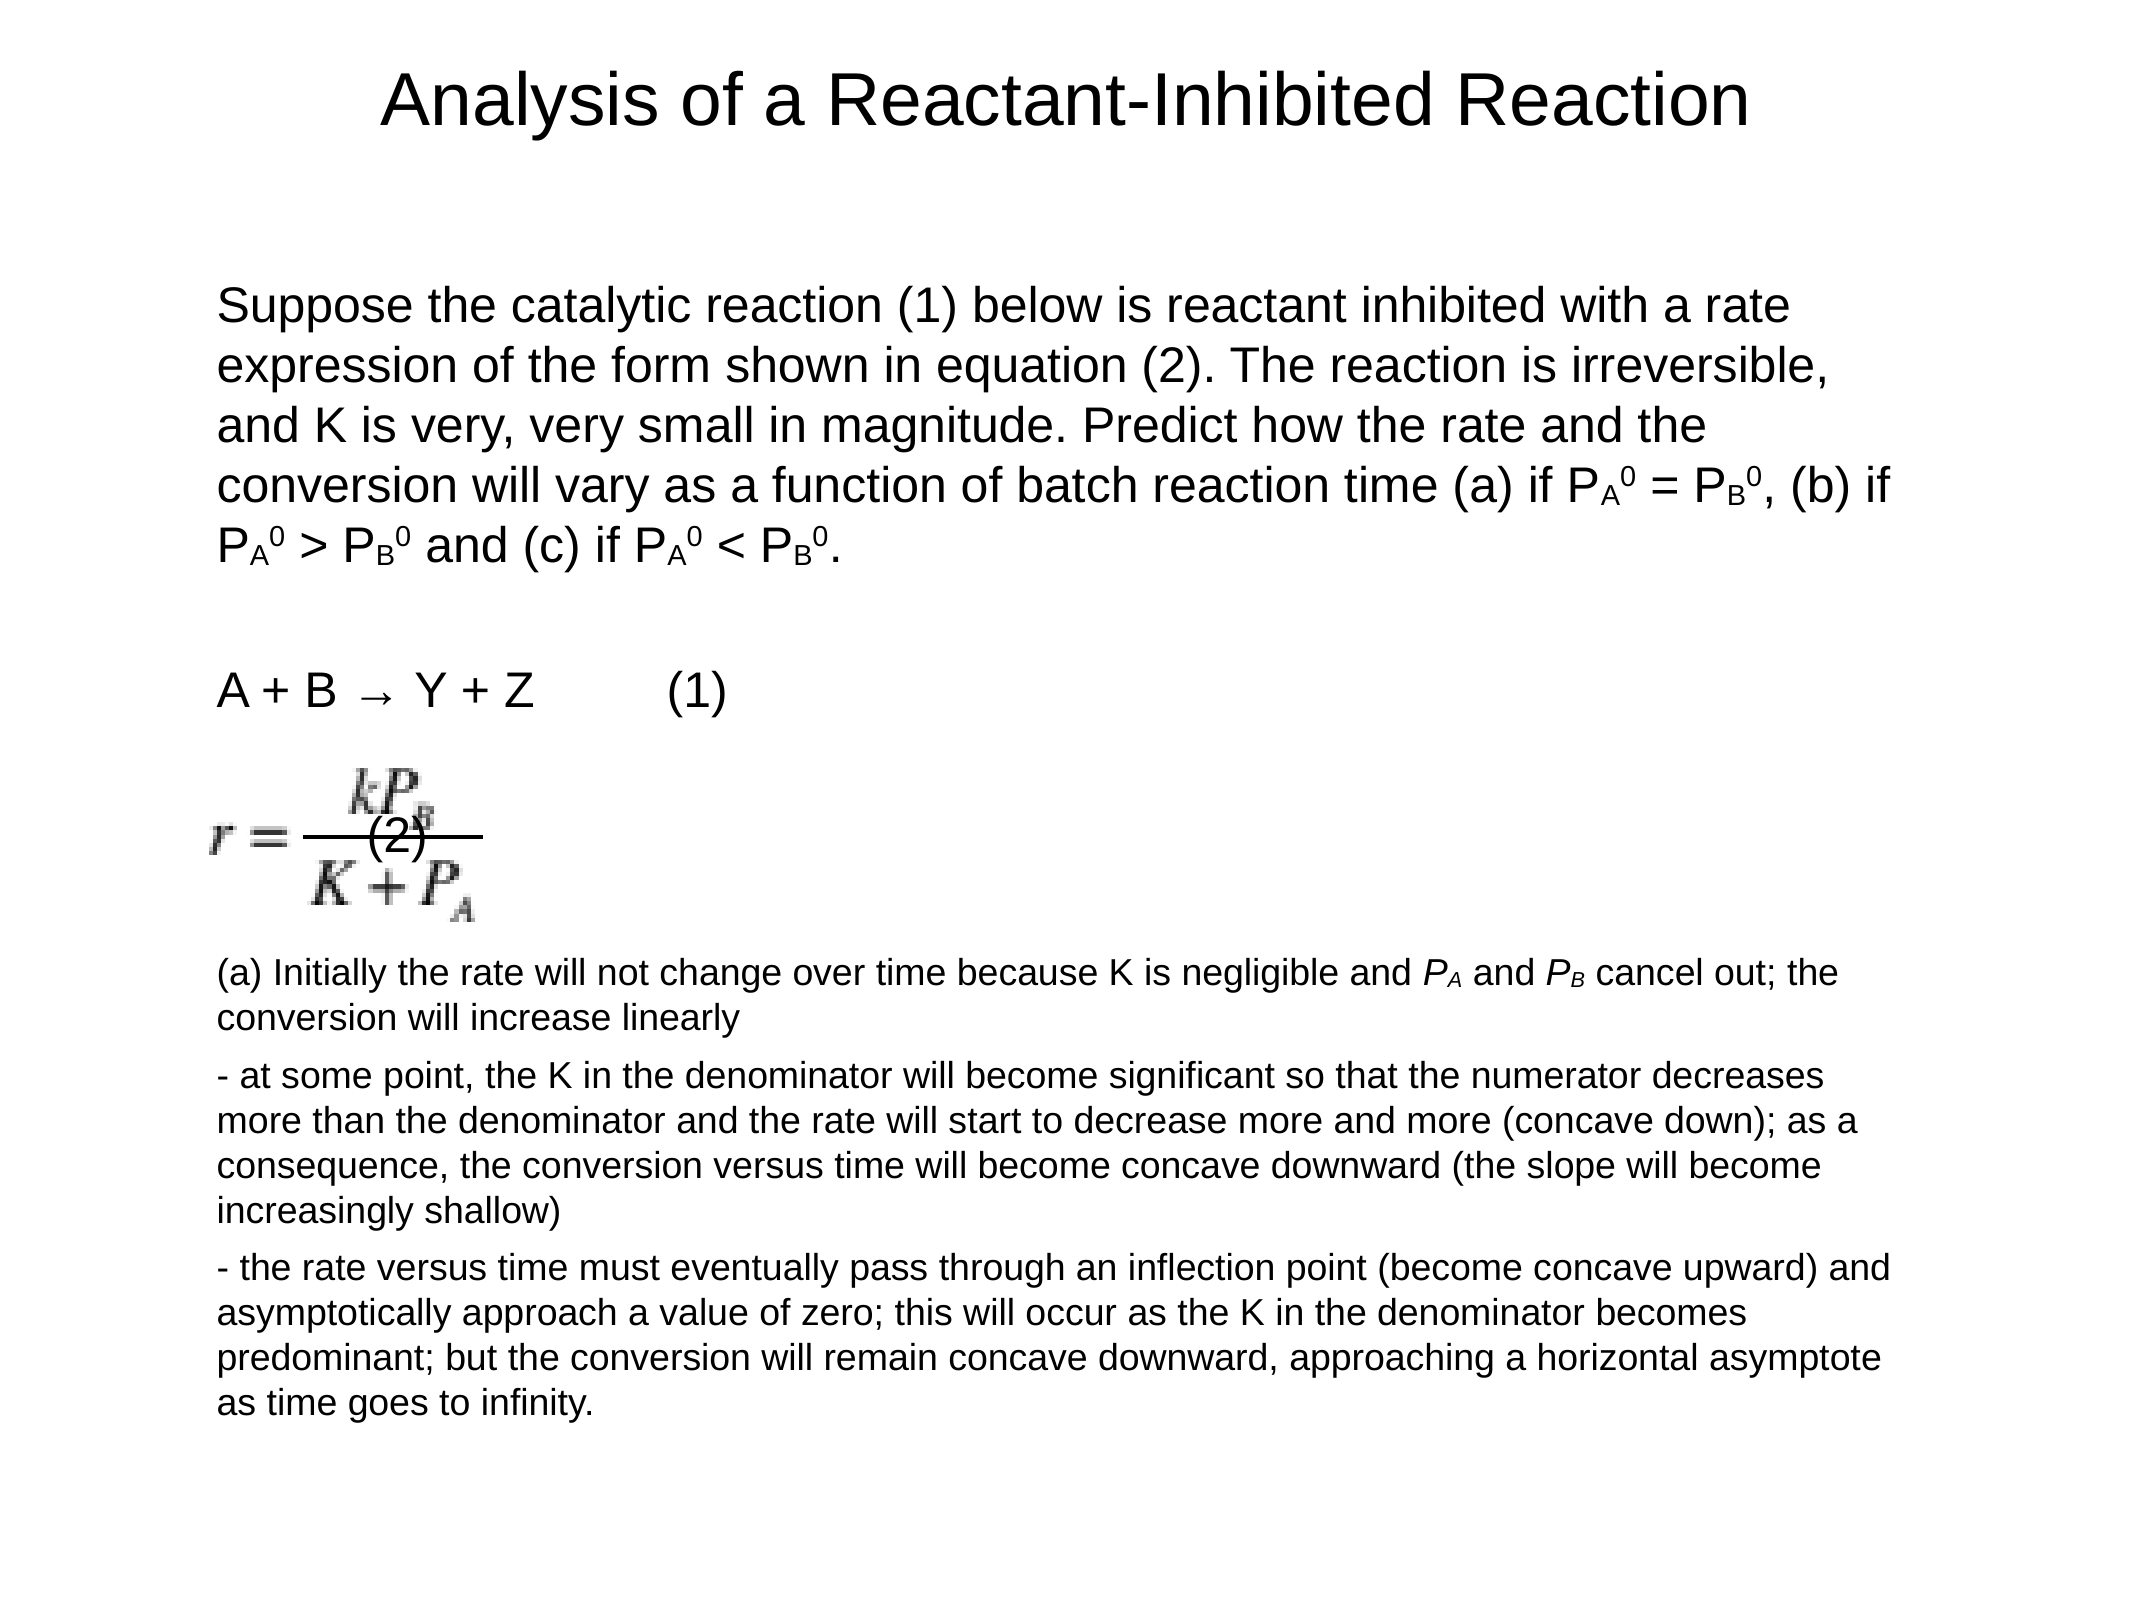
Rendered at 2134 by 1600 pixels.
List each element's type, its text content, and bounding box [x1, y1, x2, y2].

title Analysis of a Reactant-Inhibited Reaction [208, 41, 1925, 250]
picture [201, 751, 492, 932]
list Suppose the catalytic reaction (1) below is reactant inhibited with a rate expression of the form shown in equation (2). The reaction is irreversible, and K is very, very small in magnitude. Predict how the rate and the conversion will vary as a function of batch reaction time (a) if PA0 = PB0, (b) if PA0 > PB0 and (c) if PA0 < PB0. A + B → Y + Z (1) (2) (a) Initially the rate will not change over time because K is negligible and PA and PB cancel out; the conversion will increase linearly - at some point, the K in the denominator will become significant so that the numerator decreases more than the denominator and the rate will start to decrease more and more (concave down); as a consequence, the conversion versus time will become concave downward (the slope will become increasingly shallow) - the rate versus time must eventually pass through an inflection point (become concave upward) and asymptotically approach a value of zero; this will occur as the K in the denominator becomes predominant; but the conversion will remain concave downward, approaching a horizontal asymptote as time goes to infinity. [208, 264, 1925, 1463]
